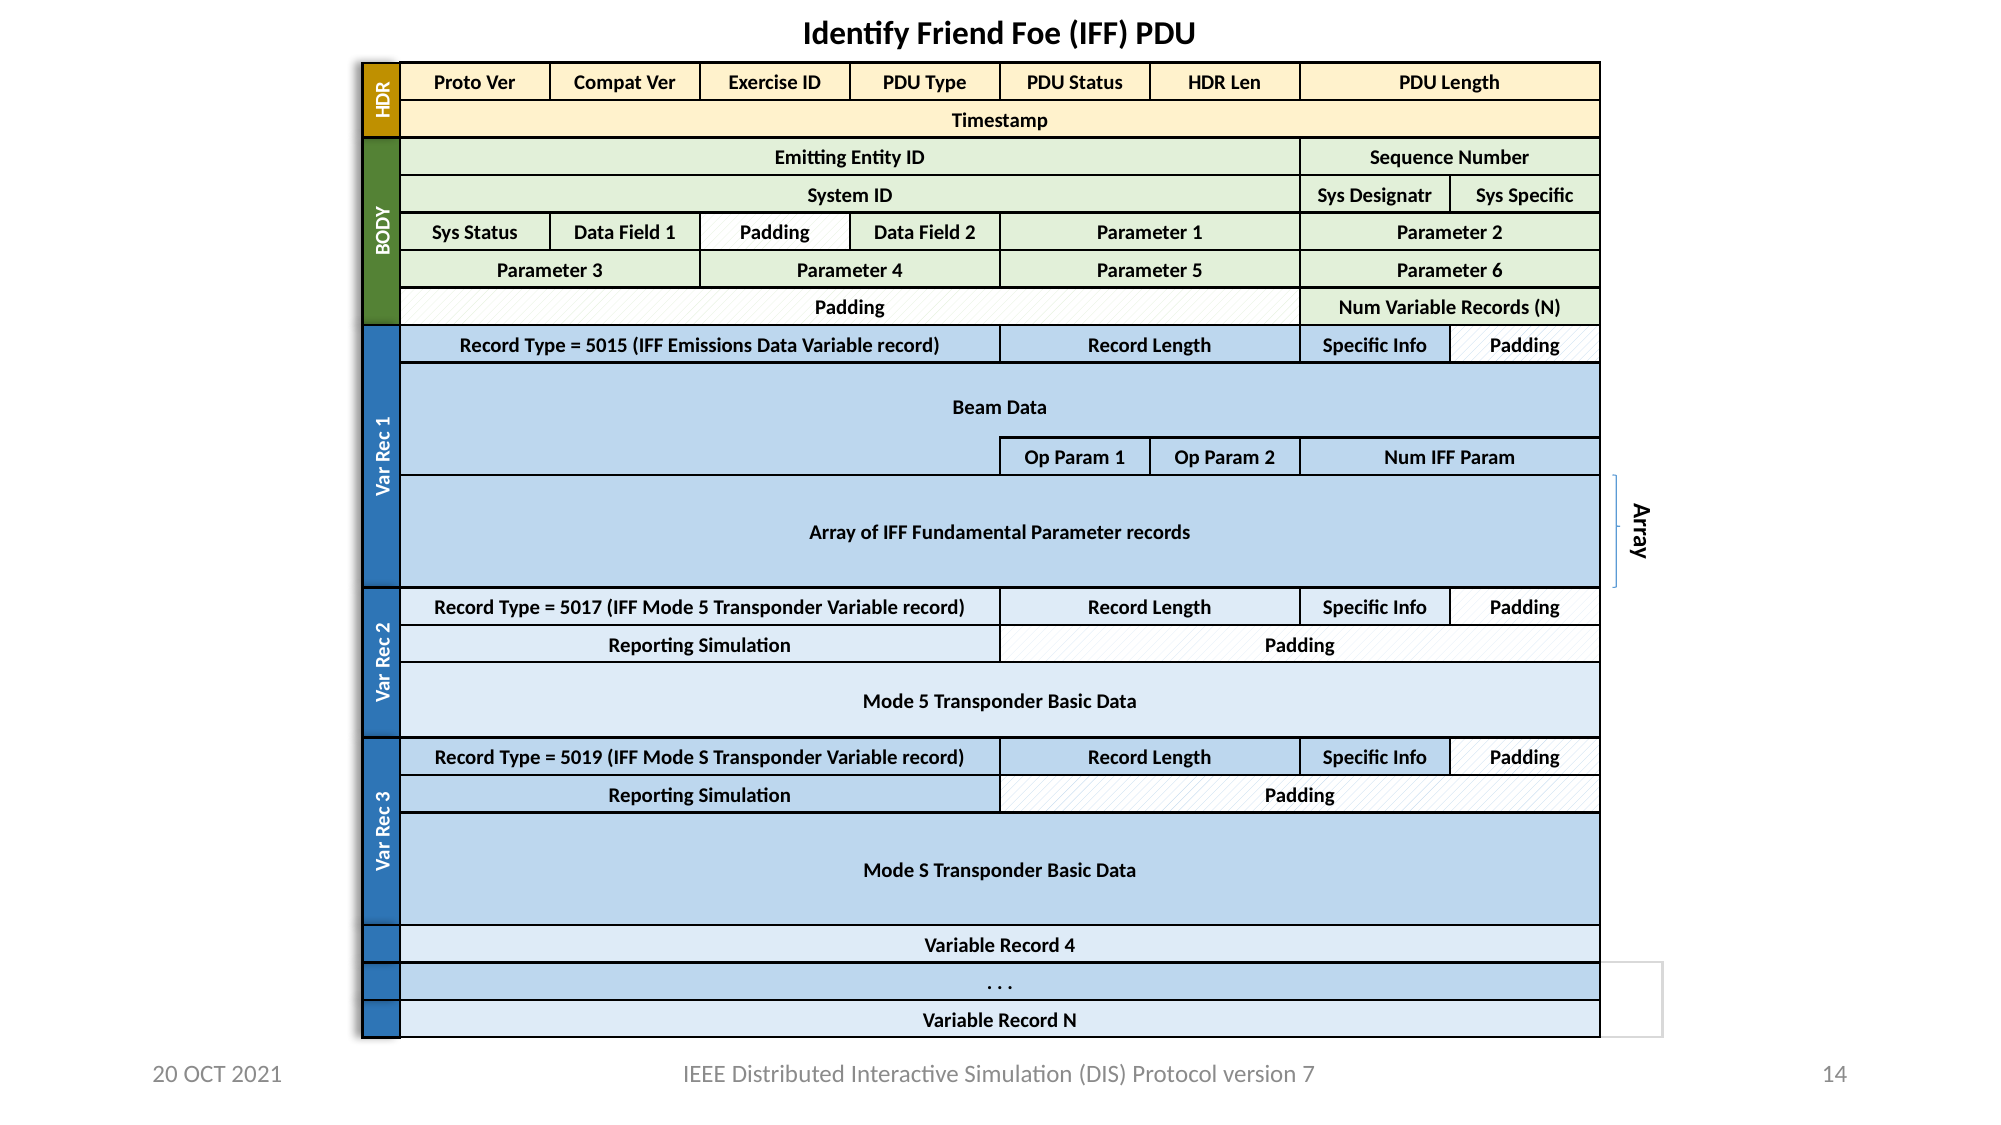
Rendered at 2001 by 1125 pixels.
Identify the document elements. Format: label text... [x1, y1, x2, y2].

text_box [361, 924, 401, 964]
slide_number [137, 1042, 588, 1103]
text_box Padding [1451, 736, 1601, 774]
text_box Emitting Entity ID [401, 136, 1301, 174]
text_box Padding [699, 211, 849, 249]
text_box Timestamp [401, 99, 1601, 136]
text_box Sequence Number [1301, 136, 1601, 174]
text_box Beam Data [401, 361, 1601, 474]
text_box Reporting Simulation [399, 774, 999, 811]
footer IEEE Distributed Interactive Simulation (DIS) Protocol version 7 [662, 1042, 1338, 1103]
text_box PDU Length [1299, 61, 1601, 99]
text_box Padding [999, 624, 1601, 661]
text_box Parameter 1 [999, 211, 1299, 249]
text_box Variable Record N [401, 1001, 1601, 1038]
text_box Sys Status [399, 211, 549, 249]
text_box [361, 964, 401, 1001]
slide_number 14 [1412, 1042, 1863, 1103]
text_box PDU Type [849, 61, 999, 99]
text_box PDU Status [999, 61, 1149, 99]
text_box Parameter 6 [1299, 249, 1601, 288]
text_box Record Length [999, 324, 1299, 361]
text_box Sys Specific [1449, 174, 1601, 211]
text_box Proto Ver [399, 61, 549, 99]
text_box Data Field 2 [849, 211, 999, 249]
text_box Record Length [999, 588, 1299, 624]
text_box . . . [401, 961, 1601, 1001]
text_box Var Rec 1 [361, 324, 401, 586]
text_box Padding [1449, 324, 1601, 363]
text_box Specific Info [1299, 324, 1449, 361]
text_box HDR [361, 62, 401, 139]
text_box Reporting Simulation [399, 624, 999, 661]
text_box Mode S Transponder Basic Data [399, 811, 1601, 924]
text_box Num IFF Param [1299, 436, 1601, 474]
text_box BODY [361, 139, 401, 324]
text_box Data Field 1 [549, 211, 699, 249]
text_box [361, 1001, 401, 1039]
text_box Mode 5 Transponder Basic Data [399, 661, 1601, 736]
text_box Parameter 2 [1299, 211, 1601, 249]
text_box Specific Info [1299, 586, 1451, 624]
text_box HDR Len [1149, 61, 1299, 99]
text_box System ID [401, 174, 1299, 211]
text_box Padding [999, 774, 1601, 811]
text_box Exercise ID [699, 61, 849, 99]
text_box Var Rec 3 [361, 737, 401, 923]
text_box Padding [1451, 588, 1601, 624]
text_box [1601, 961, 1664, 1038]
text_box Compat Ver [549, 61, 699, 99]
text_box Array of IFF Fundamental Parameter records [399, 474, 1601, 588]
text_box Record Type = 5015 (IFF Emissions Data Variable record) [401, 324, 999, 361]
text_box Record Type = 5017 (IFF Mode 5 Transponder Variable record) [401, 588, 999, 624]
text_box Padding [401, 288, 1301, 324]
text_box Record Type = 5019 (IFF Mode S Transponder Variable record) [399, 736, 999, 774]
text_box Parameter 5 [999, 249, 1299, 288]
text_box Var Rec 2 [361, 587, 401, 736]
text_box Variable Record 4 [401, 924, 1601, 961]
text_box Op Param 1 [999, 436, 1149, 474]
text_box Parameter 4 [699, 249, 999, 288]
text_box Num Variable Records (N) [1301, 288, 1601, 324]
text_box [1612, 474, 1621, 589]
text_box Sys Designatr [1299, 174, 1449, 211]
text_box Parameter 3 [399, 249, 699, 288]
text_box Array [1624, 486, 1664, 576]
text_box Op Param 2 [1149, 436, 1299, 474]
text_box Identify Friend Foe (IFF) PDU [699, 11, 1301, 51]
text_box Record Length [999, 736, 1299, 774]
text_box Specific Info [1299, 736, 1451, 774]
